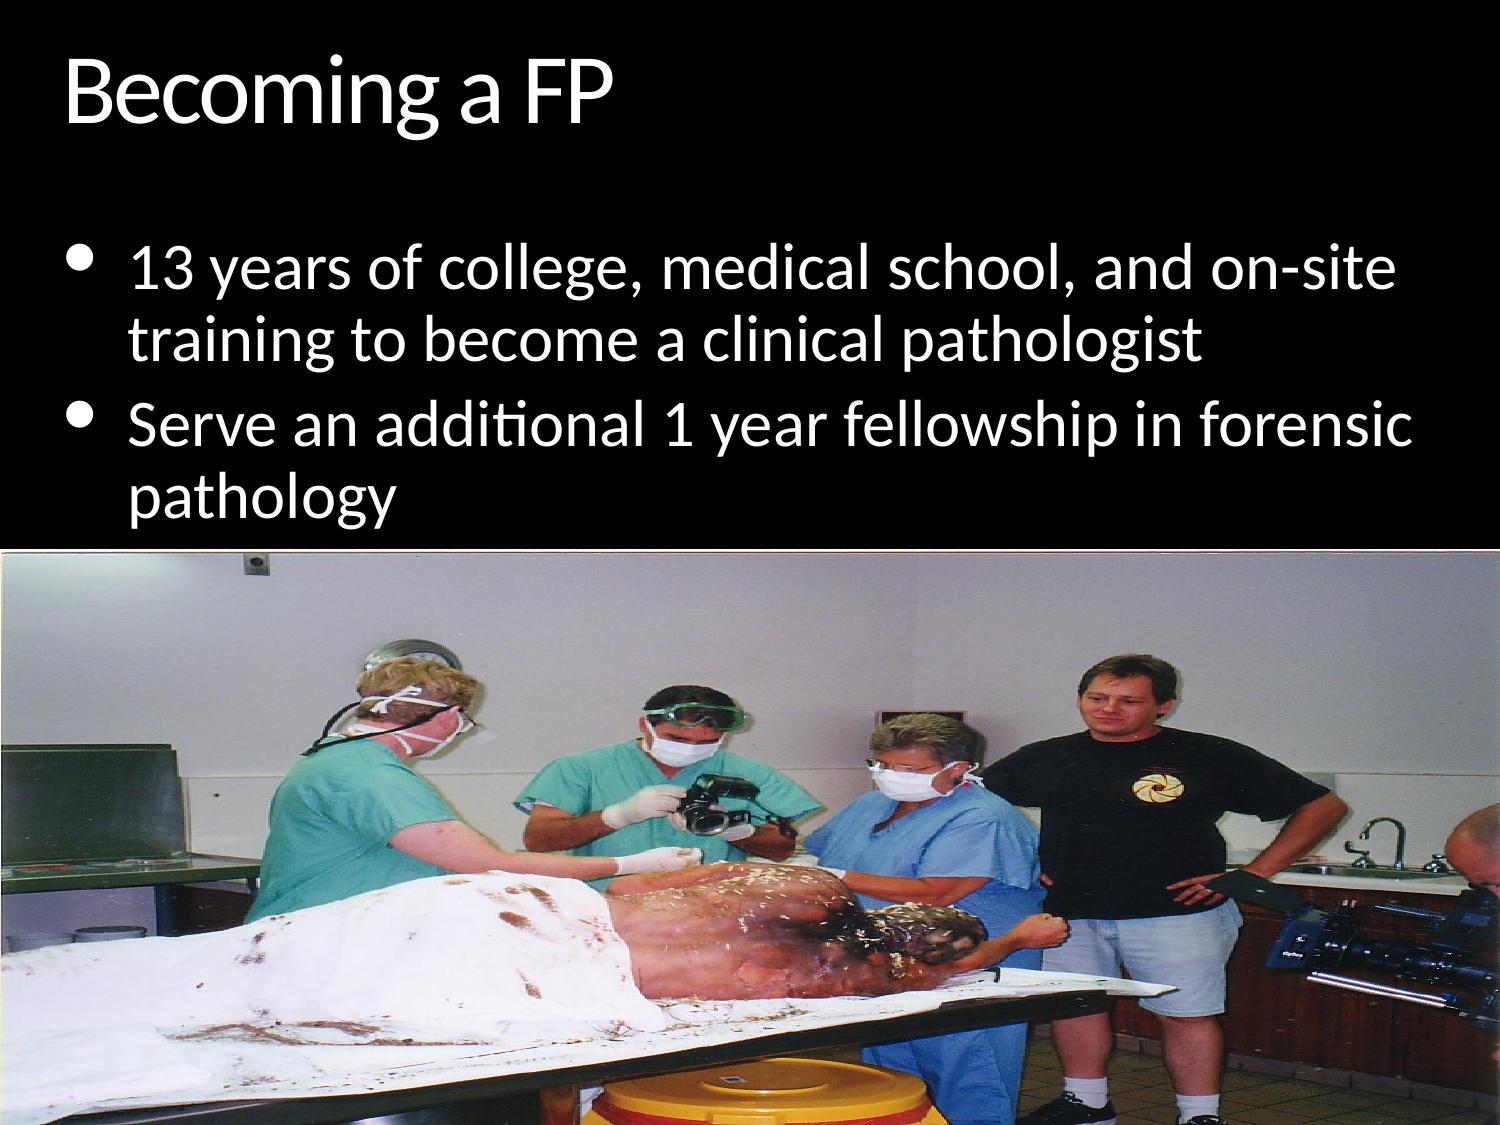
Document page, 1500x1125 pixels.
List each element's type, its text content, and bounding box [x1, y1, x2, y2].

list 13 years of college, medical school, and on-site training to become a clinical pathologist Serve an additional 1 year fellowship in forensic pathology If you are interested, see me for more details… [62, 231, 1438, 549]
title Becoming a FP [62, 37, 1438, 147]
picture [0, 549, 1500, 1125]
